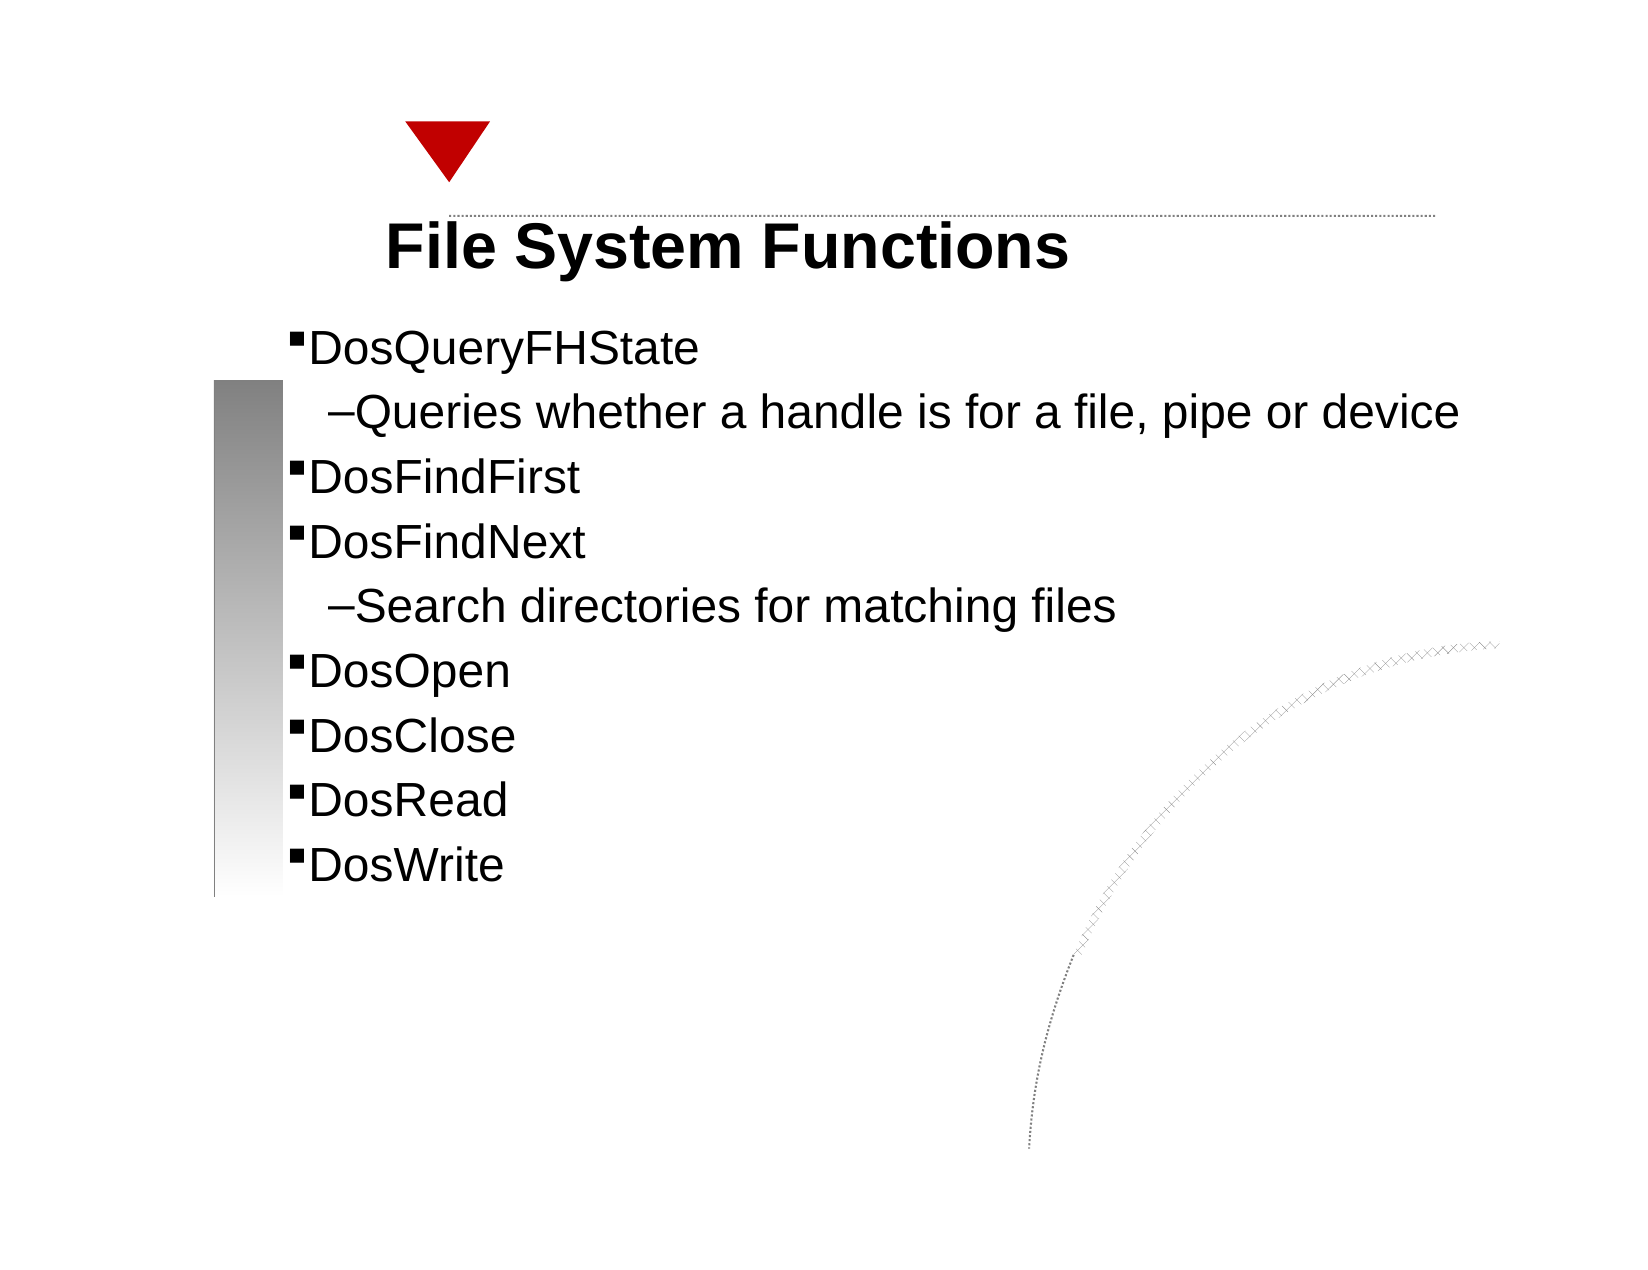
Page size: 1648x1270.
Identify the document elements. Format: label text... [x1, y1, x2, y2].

text_box File System Functions [385, 203, 1538, 282]
text_box DosQueryFHState Queries whether a handle is for a file, pipe or device DosFindFirst DosFindNext Search directories for matching files DosOpen DosClose DosRead DosWrite [286, 316, 1531, 892]
